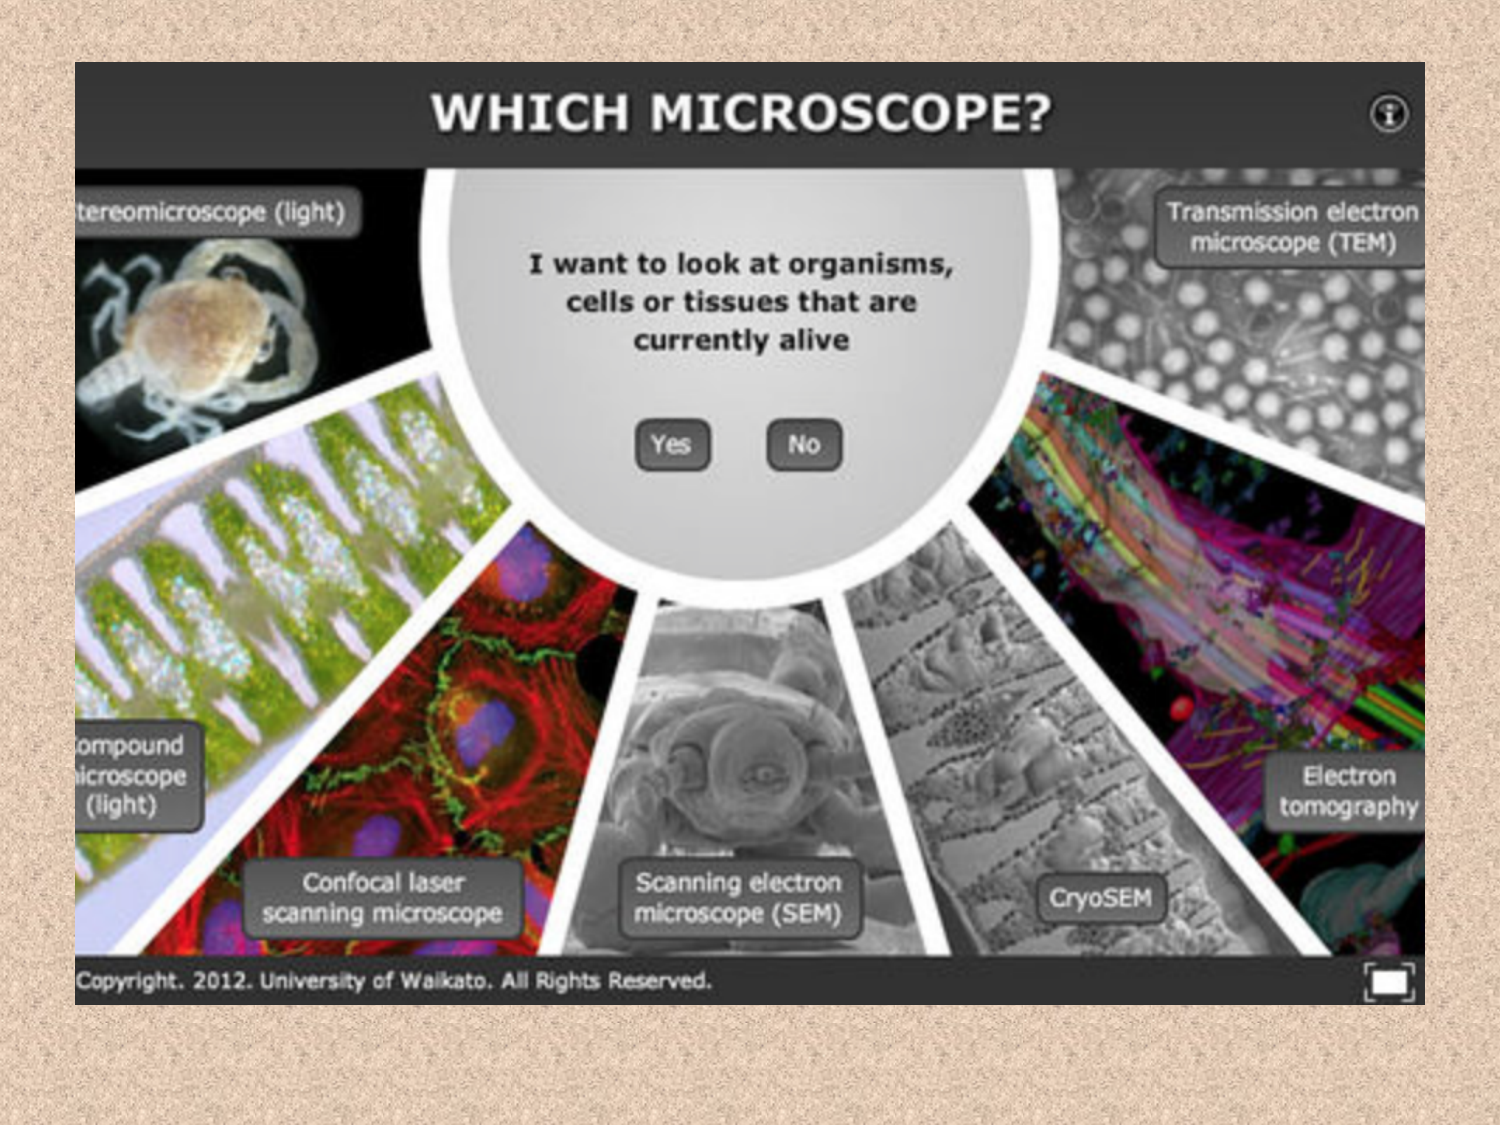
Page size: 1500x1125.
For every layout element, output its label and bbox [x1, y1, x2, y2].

list [74, 61, 1426, 1006]
